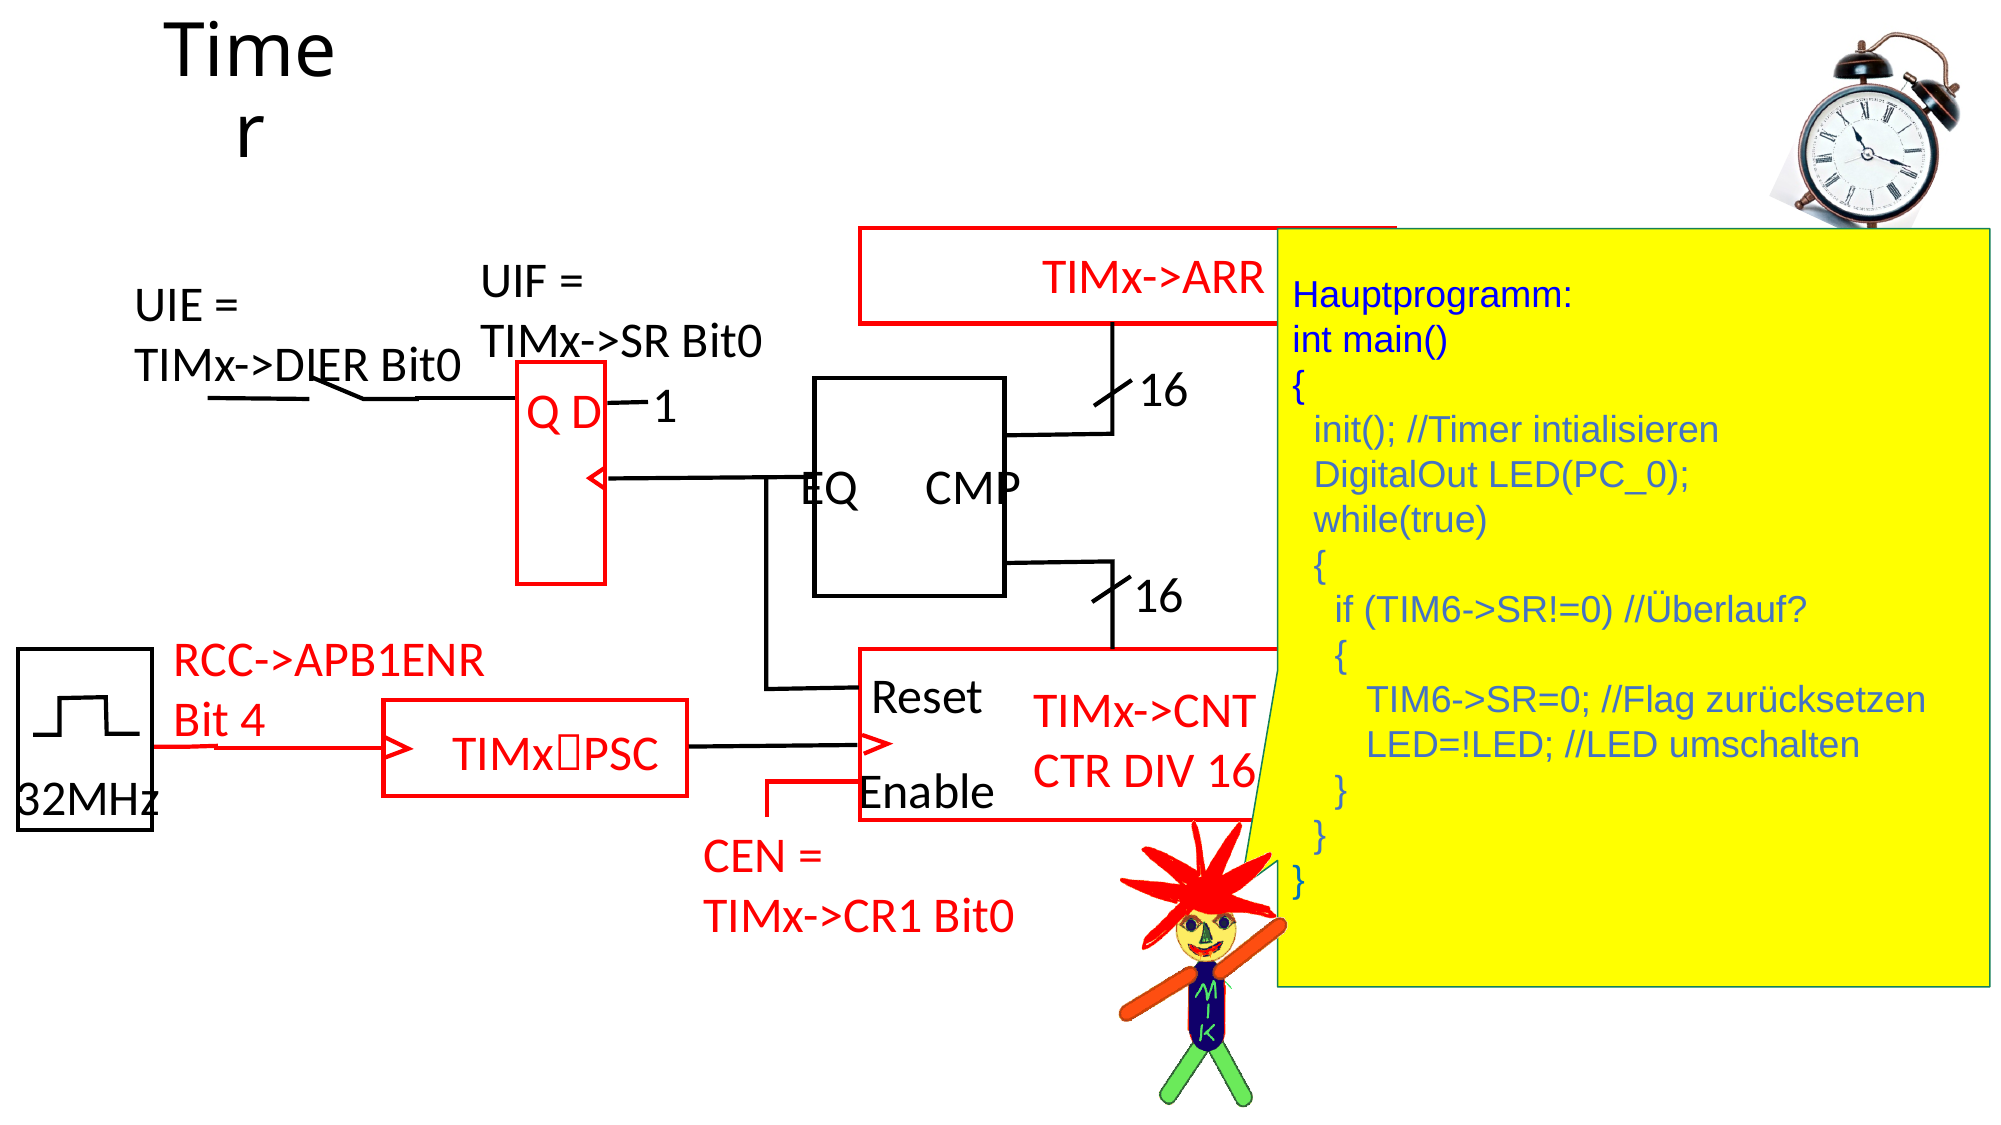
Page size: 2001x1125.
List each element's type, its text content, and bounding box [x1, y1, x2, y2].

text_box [18, 227, 1396, 952]
title Timer [139, 108, 361, 182]
text_box Hauptprogramm: int main() { init(); //Timer intialisieren DigitalOut LED(PC_0); while(true) { if (TIM6->SR!=0) //Überlauf? { TIM6->SR=0; //Flag zurücksetzen LED=!LED; //LED umschalten } } } [1298, 228, 1990, 987]
picture [1101, 813, 1298, 1114]
picture [1769, 0, 1990, 237]
